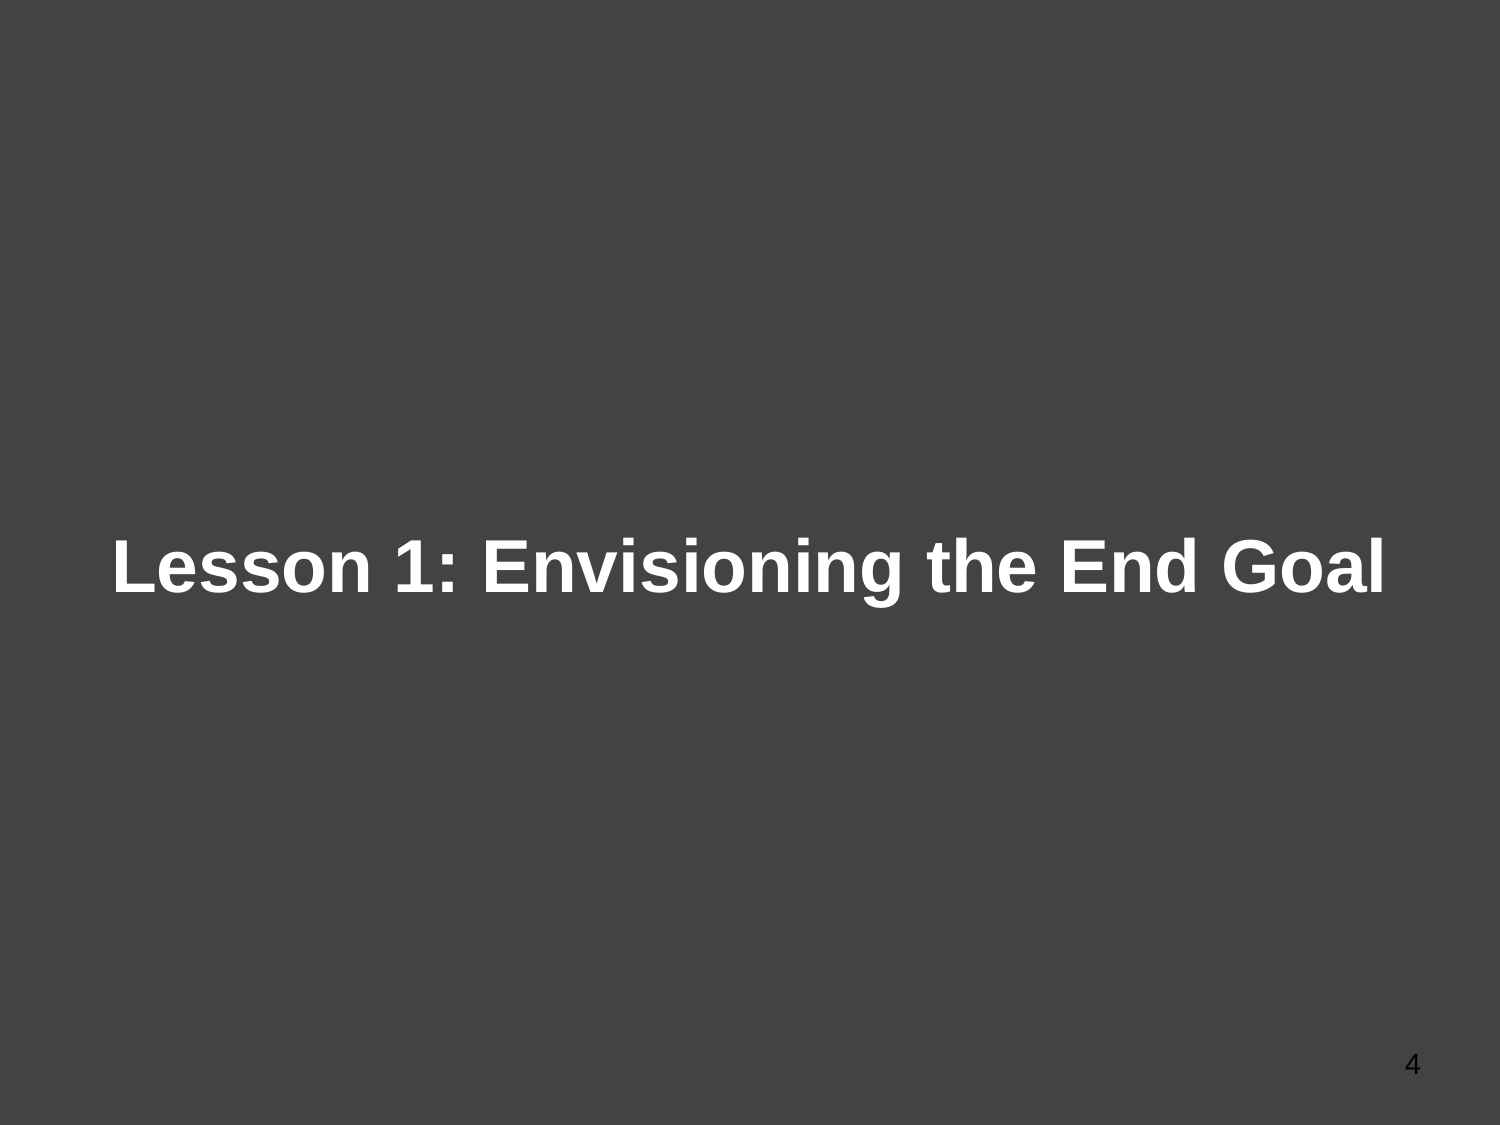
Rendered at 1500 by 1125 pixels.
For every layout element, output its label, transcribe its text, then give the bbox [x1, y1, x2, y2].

title Lesson 1: Envisioning the End Goal [51, 470, 1449, 655]
slide_number 4 [1389, 1019, 1480, 1106]
